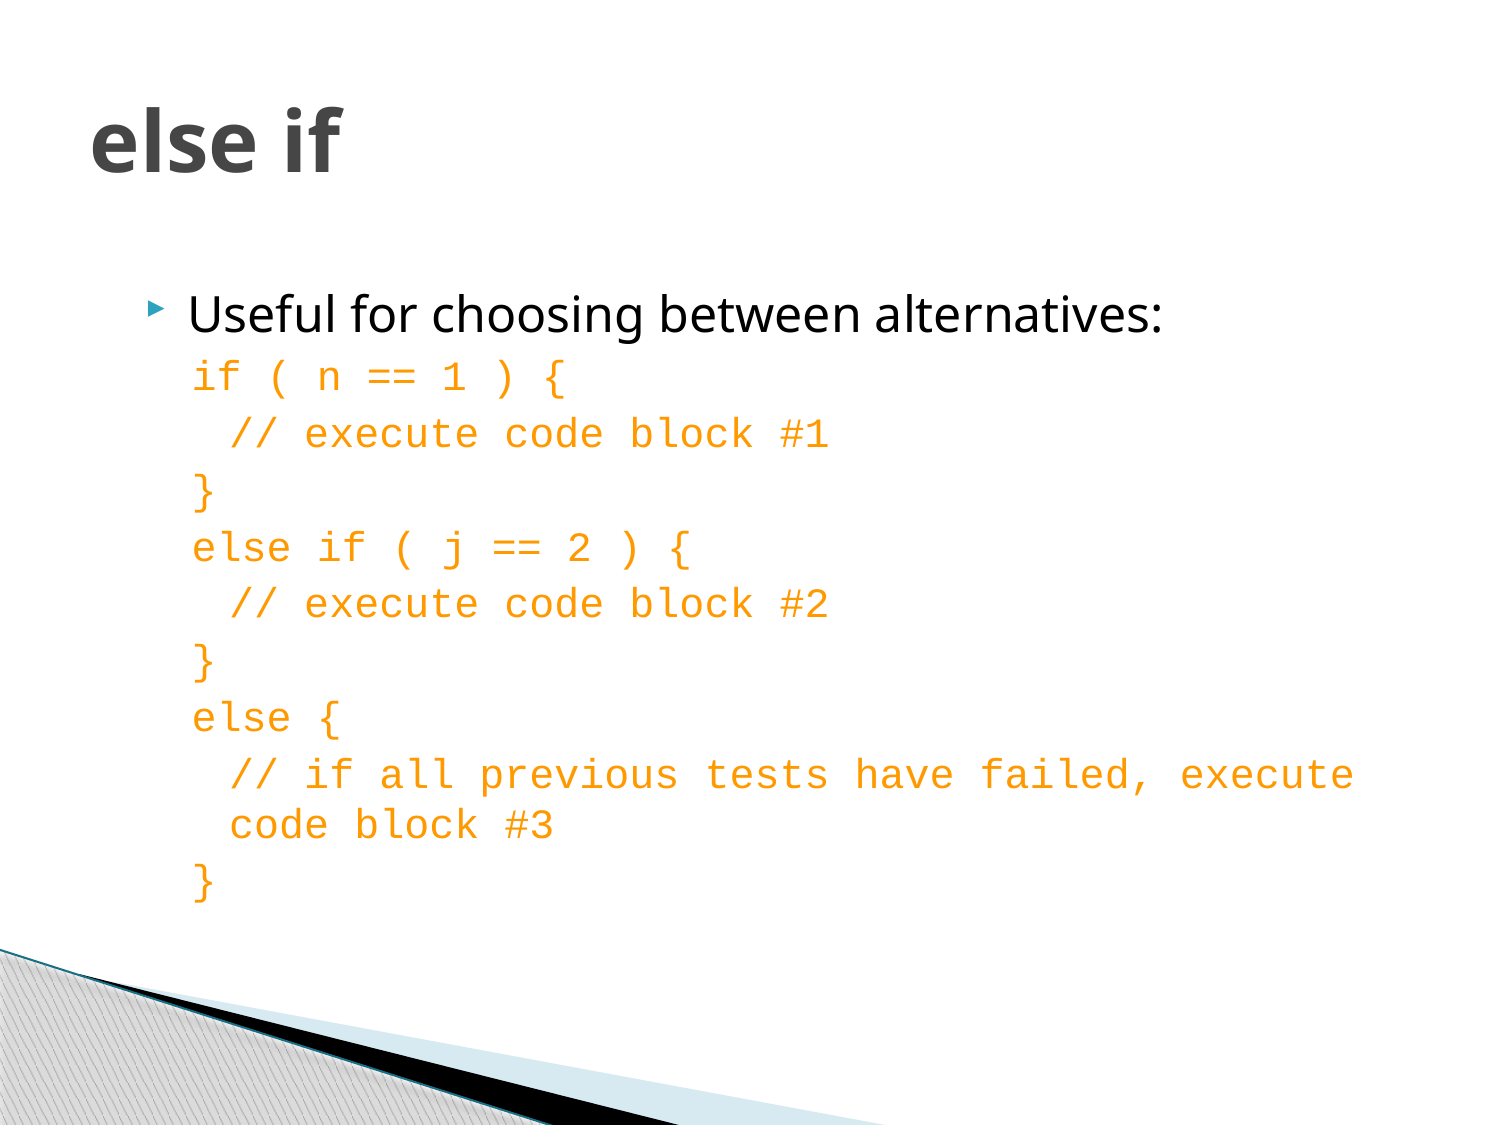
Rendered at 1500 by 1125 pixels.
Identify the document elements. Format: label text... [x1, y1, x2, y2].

list Useful for choosing between alternatives: if ( n == 1 ) { // execute code block #1 } else if ( j == 2 ) { // execute code block #2 } else { // if all previous tests have failed, execute code block #3 } [112, 275, 1388, 950]
title else if [75, 45, 1425, 233]
